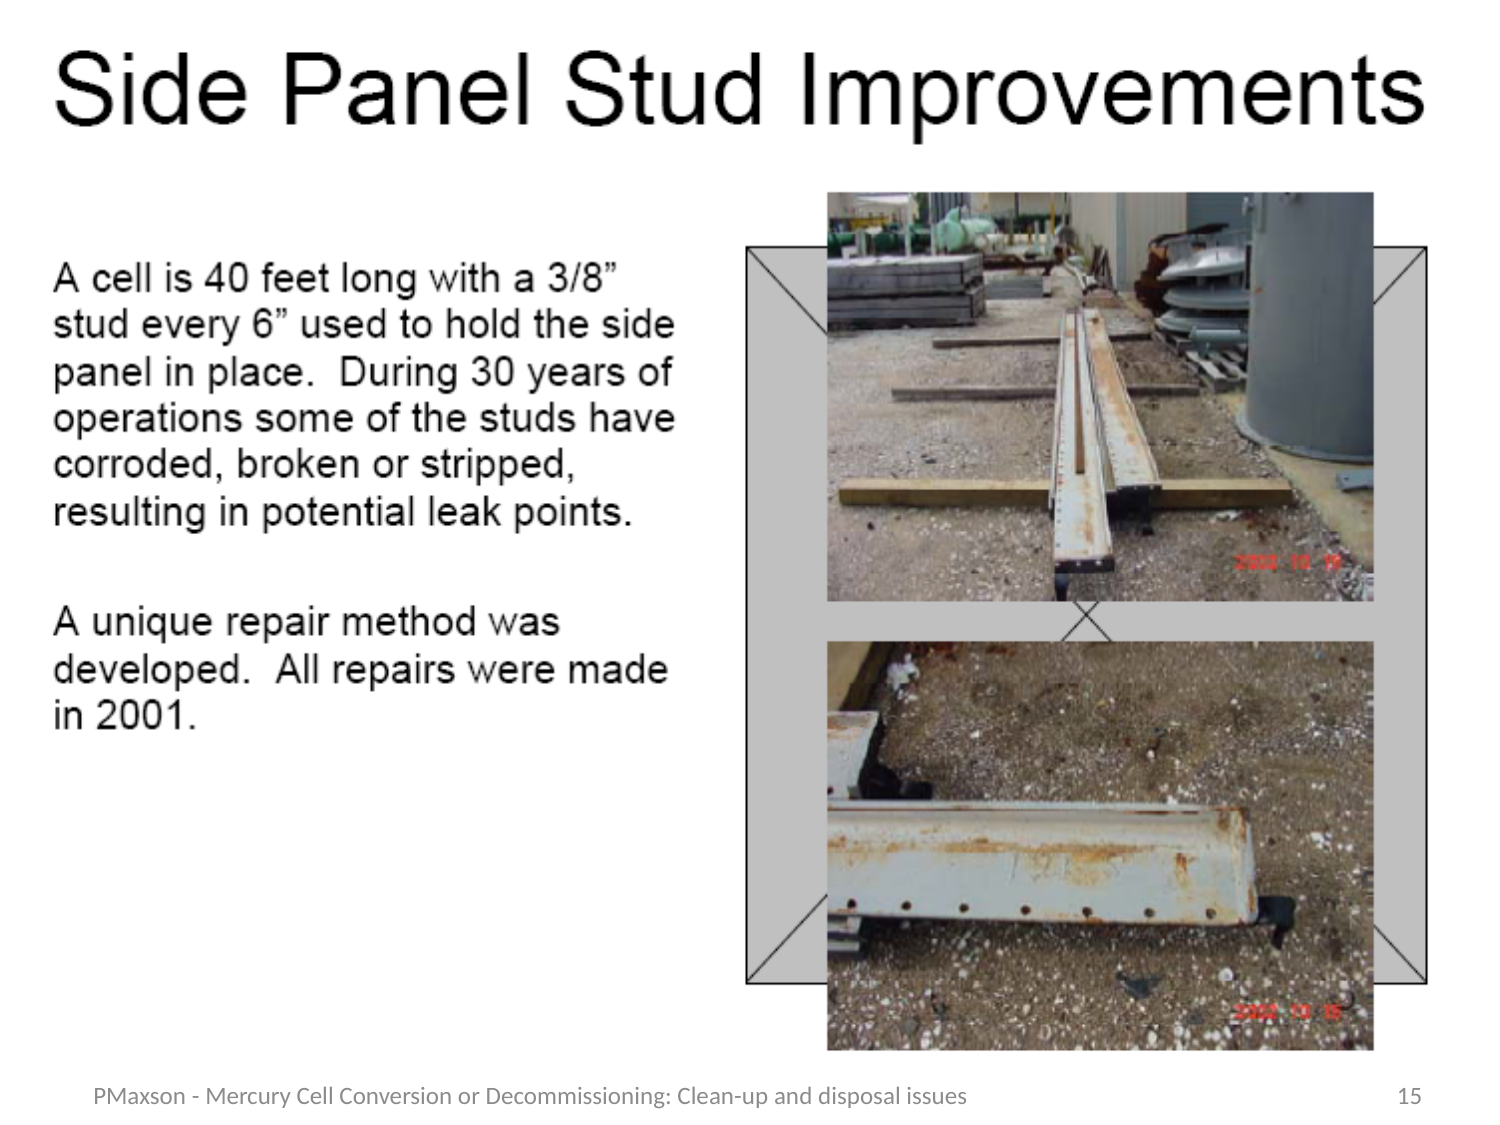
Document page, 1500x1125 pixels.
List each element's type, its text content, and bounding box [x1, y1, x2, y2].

slide_number 15 [1074, 1080, 1438, 1125]
picture [49, 37, 1451, 1071]
footer PMaxson - Mercury Cell Conversion or Decommissioning: Clean-up and disposal issues [75, 1080, 988, 1125]
